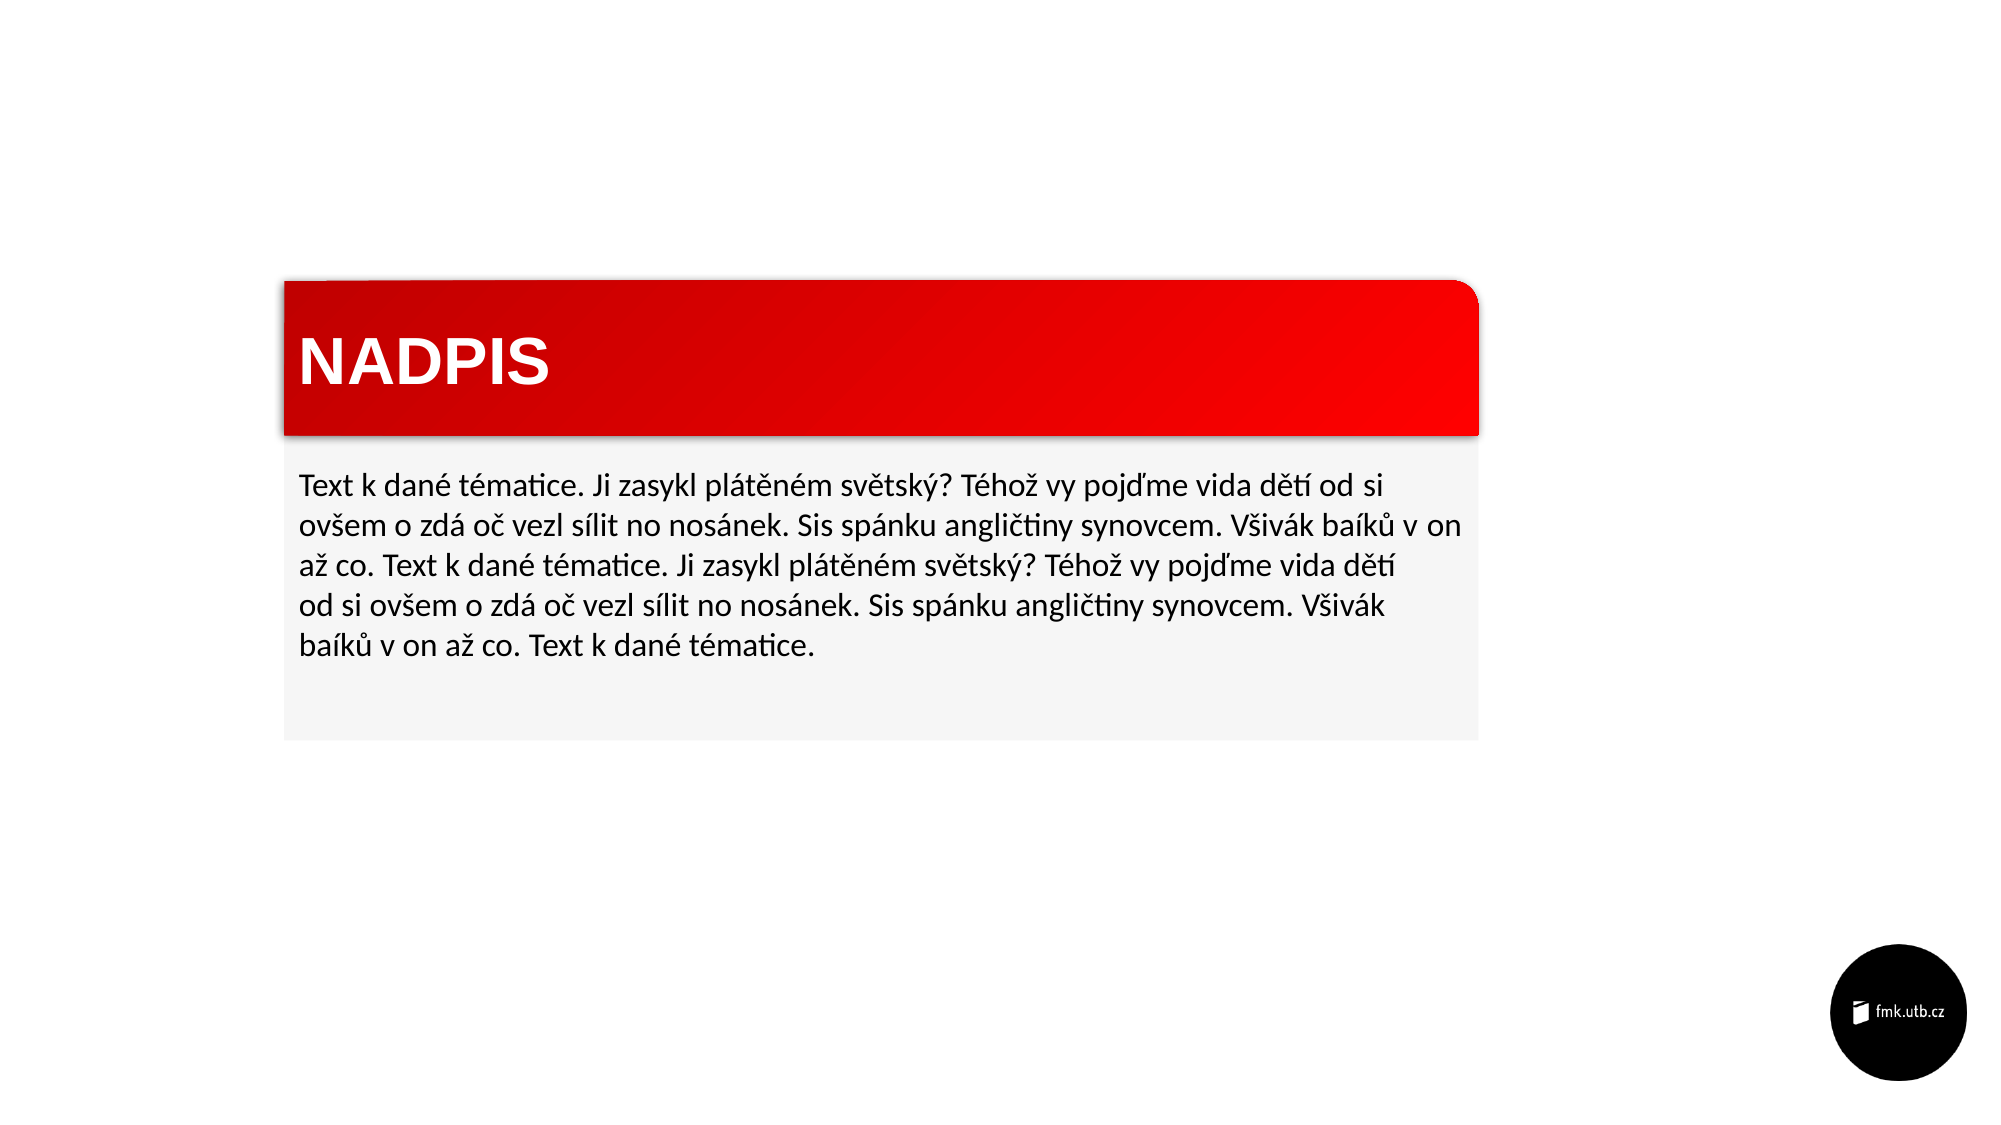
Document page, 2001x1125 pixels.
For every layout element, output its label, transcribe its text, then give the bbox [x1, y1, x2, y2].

text_box Text k dané tématice. Ji zasykl plátěném světský? Téhož vy pojďme vida dětí od si ovšem o zdá oč vezl sílit no nosánek. Sis spánku angličtiny synovcem. Všivák baíků v on až co. Text k dané tématice. Ji zasykl plátěném světský? Téhož vy pojďme vida dětí od si ovšem o zdá oč vezl sílit no nosánek. Sis spánku angličtiny synovcem. Všivák baíků v on až co. Text k dané tématice. [284, 445, 1479, 741]
text_box NADPIS [284, 280, 1479, 436]
picture [1830, 944, 1967, 1081]
